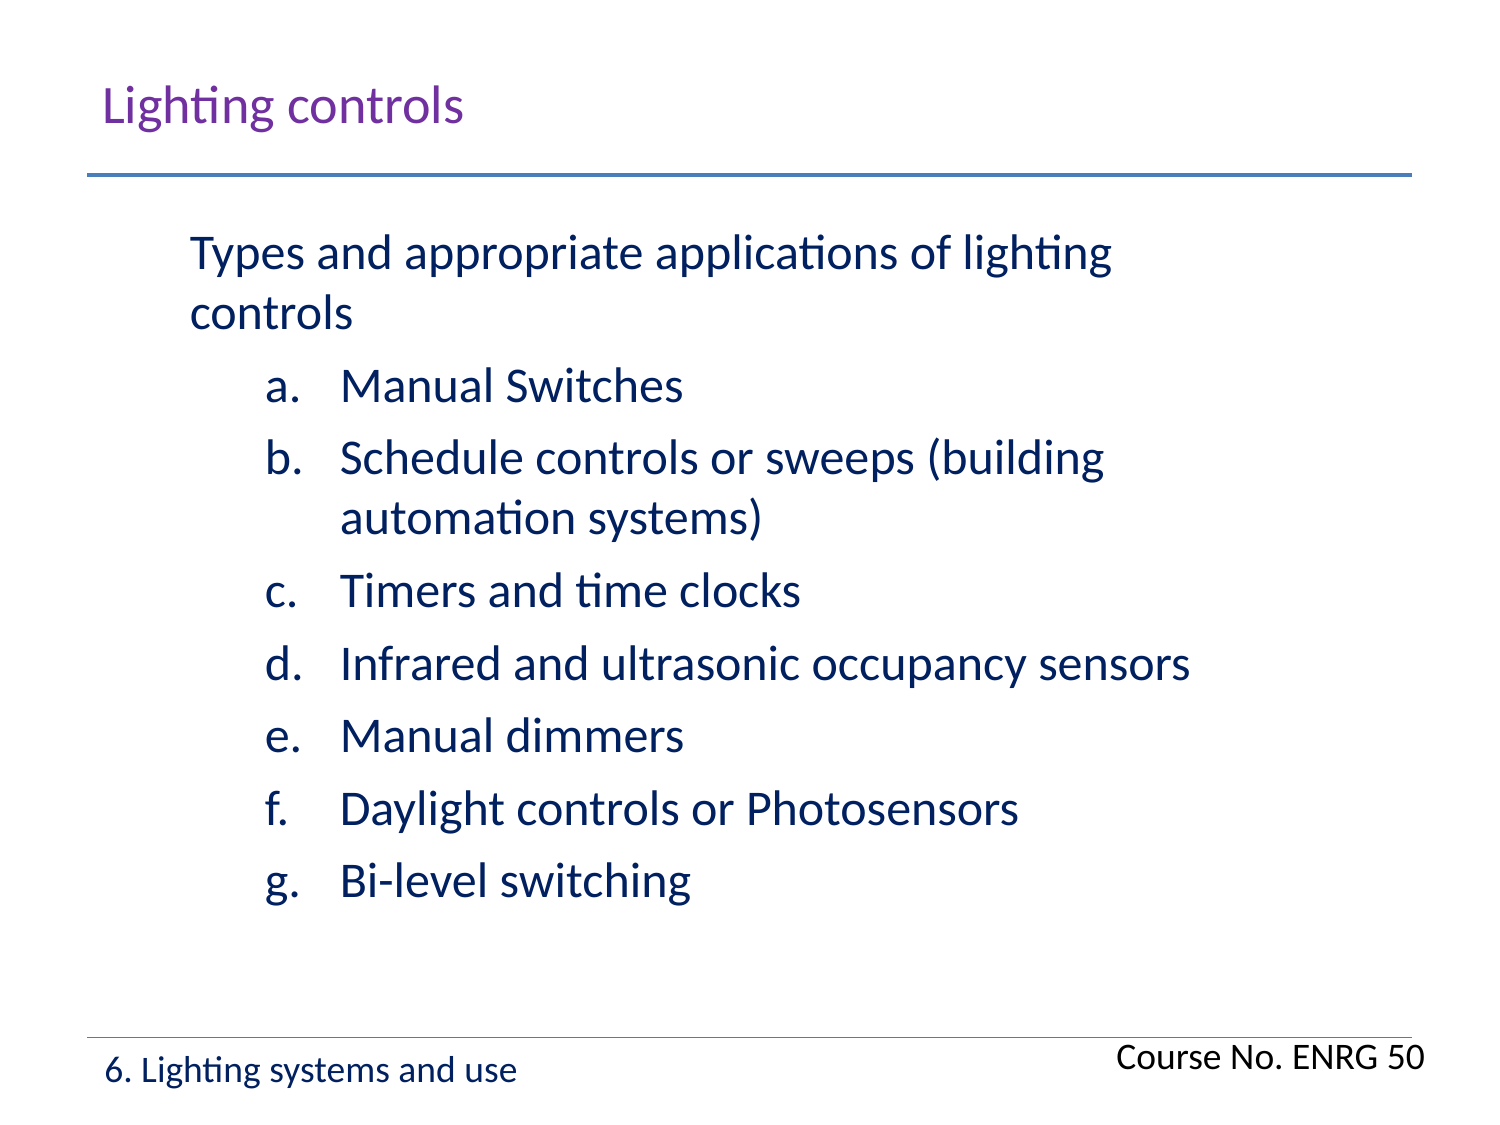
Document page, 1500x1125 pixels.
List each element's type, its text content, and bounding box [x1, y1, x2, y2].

text_box Lighting controls [87, 62, 1438, 143]
text_box Course No. ENRG 50 [1101, 1024, 1441, 1085]
text_box 6. Lighting systems and use [89, 1045, 534, 1098]
text_box Types and appropriate applications of lighting controls Manual Switches Schedule controls or sweeps (building automation systems) Timers and time clocks Infrared and ultrasonic occupancy sensors Manual dimmers Daylight controls or Photosensors Bi-level switching [99, 212, 1275, 915]
